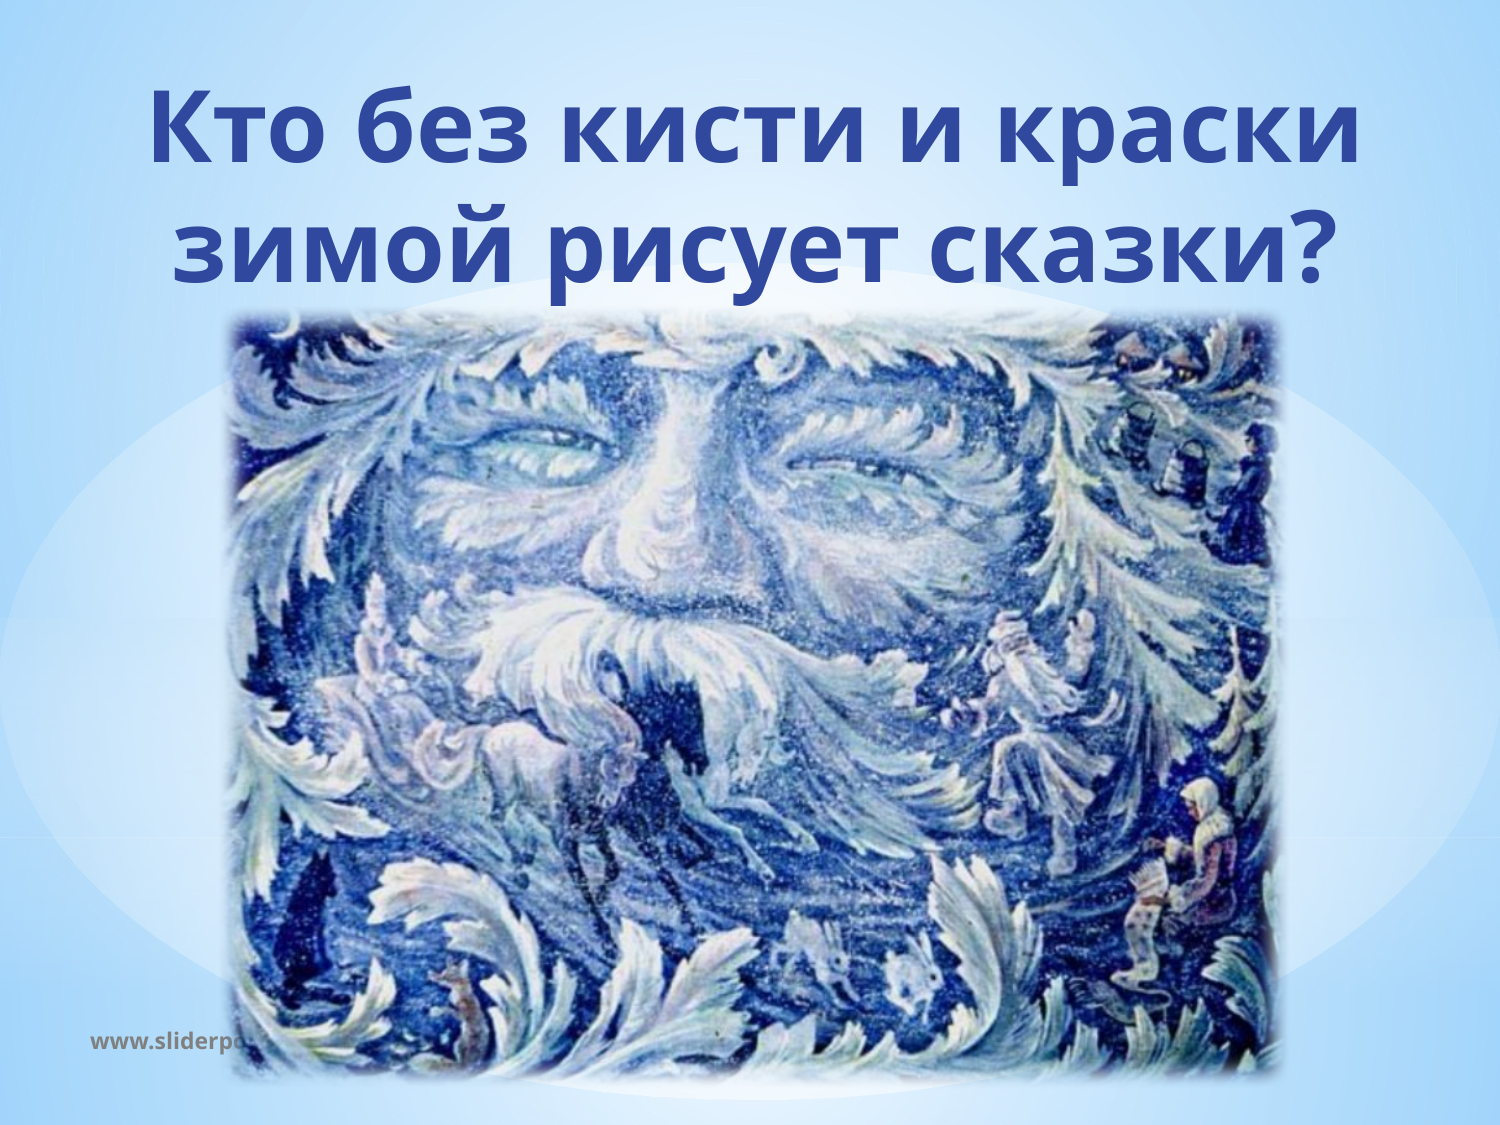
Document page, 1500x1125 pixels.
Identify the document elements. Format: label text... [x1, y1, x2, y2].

list Кто без кисти и краски зимой рисует сказки? [119, 54, 1384, 625]
footer www.sliderpoint.org [75, 1012, 212, 1073]
picture [218, 305, 1292, 1089]
